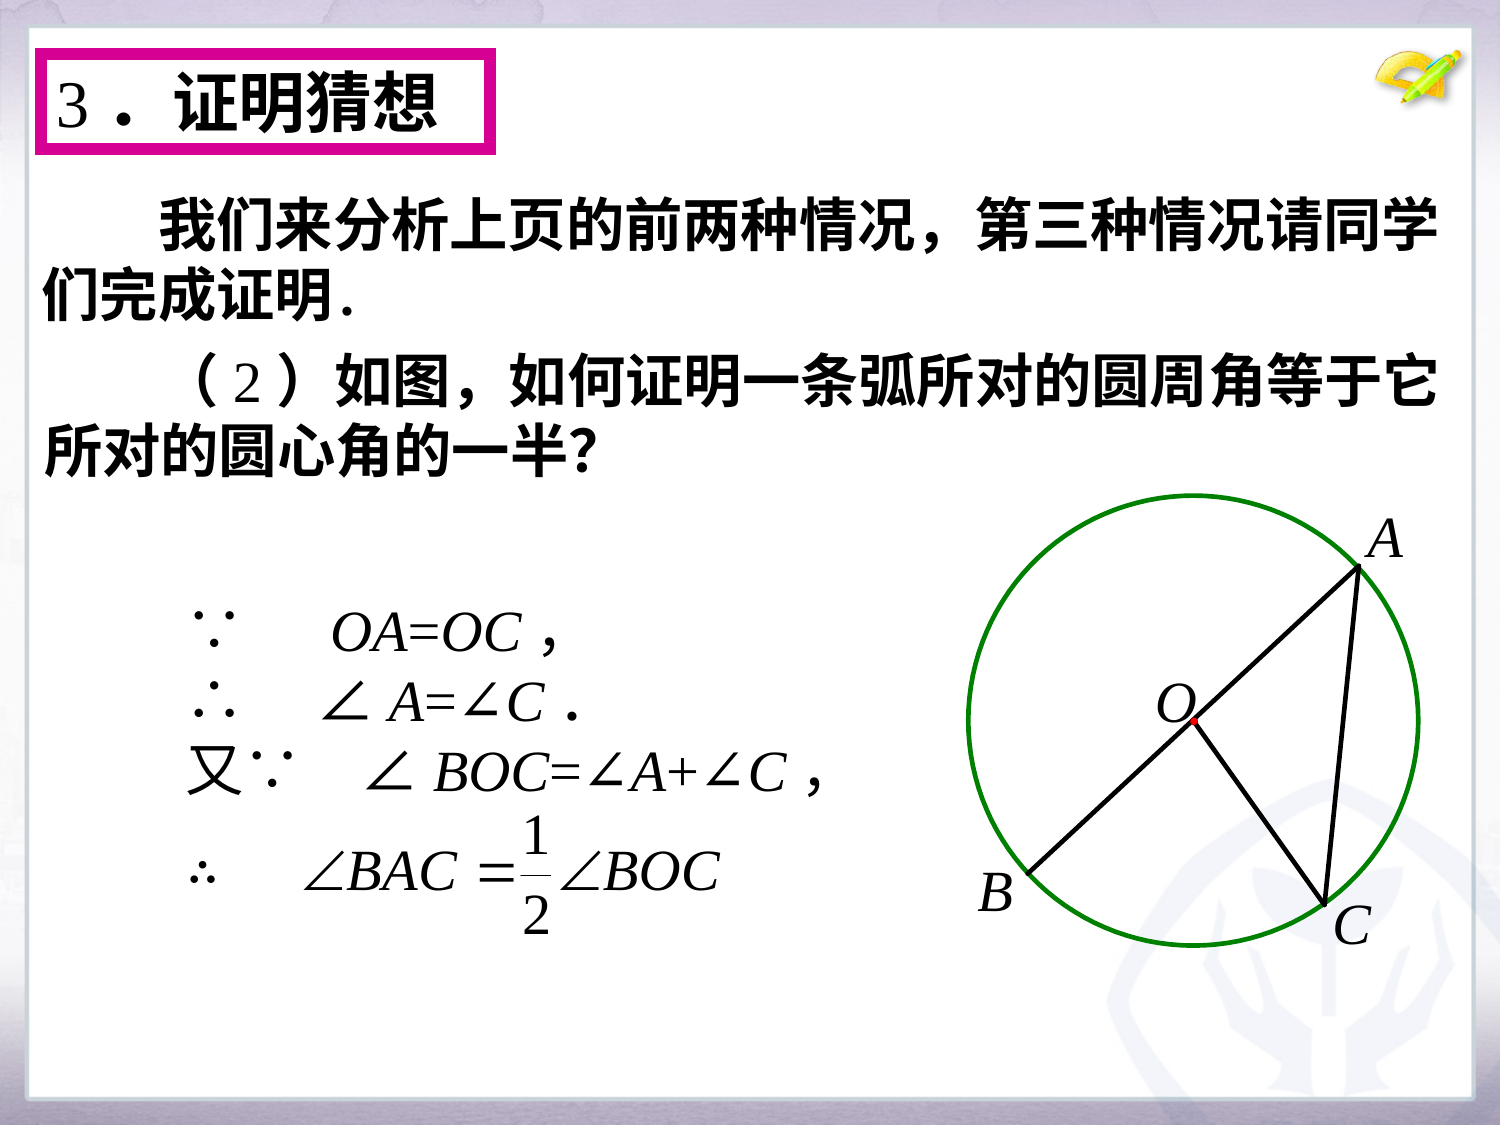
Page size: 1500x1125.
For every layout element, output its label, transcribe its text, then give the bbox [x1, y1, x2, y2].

text_box 3．证明猜想 [41, 53, 490, 149]
text_box 我们来分析上页的前两种情况，第三种情况请同学们完成证明． [27, 181, 1498, 336]
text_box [170, 585, 928, 941]
picture [0, 0, 1500, 1125]
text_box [952, 479, 1460, 965]
text_box （2）如图，如何证明一条弧所对的圆周角等于它 所对的圆心角的一半？ [29, 336, 1500, 492]
